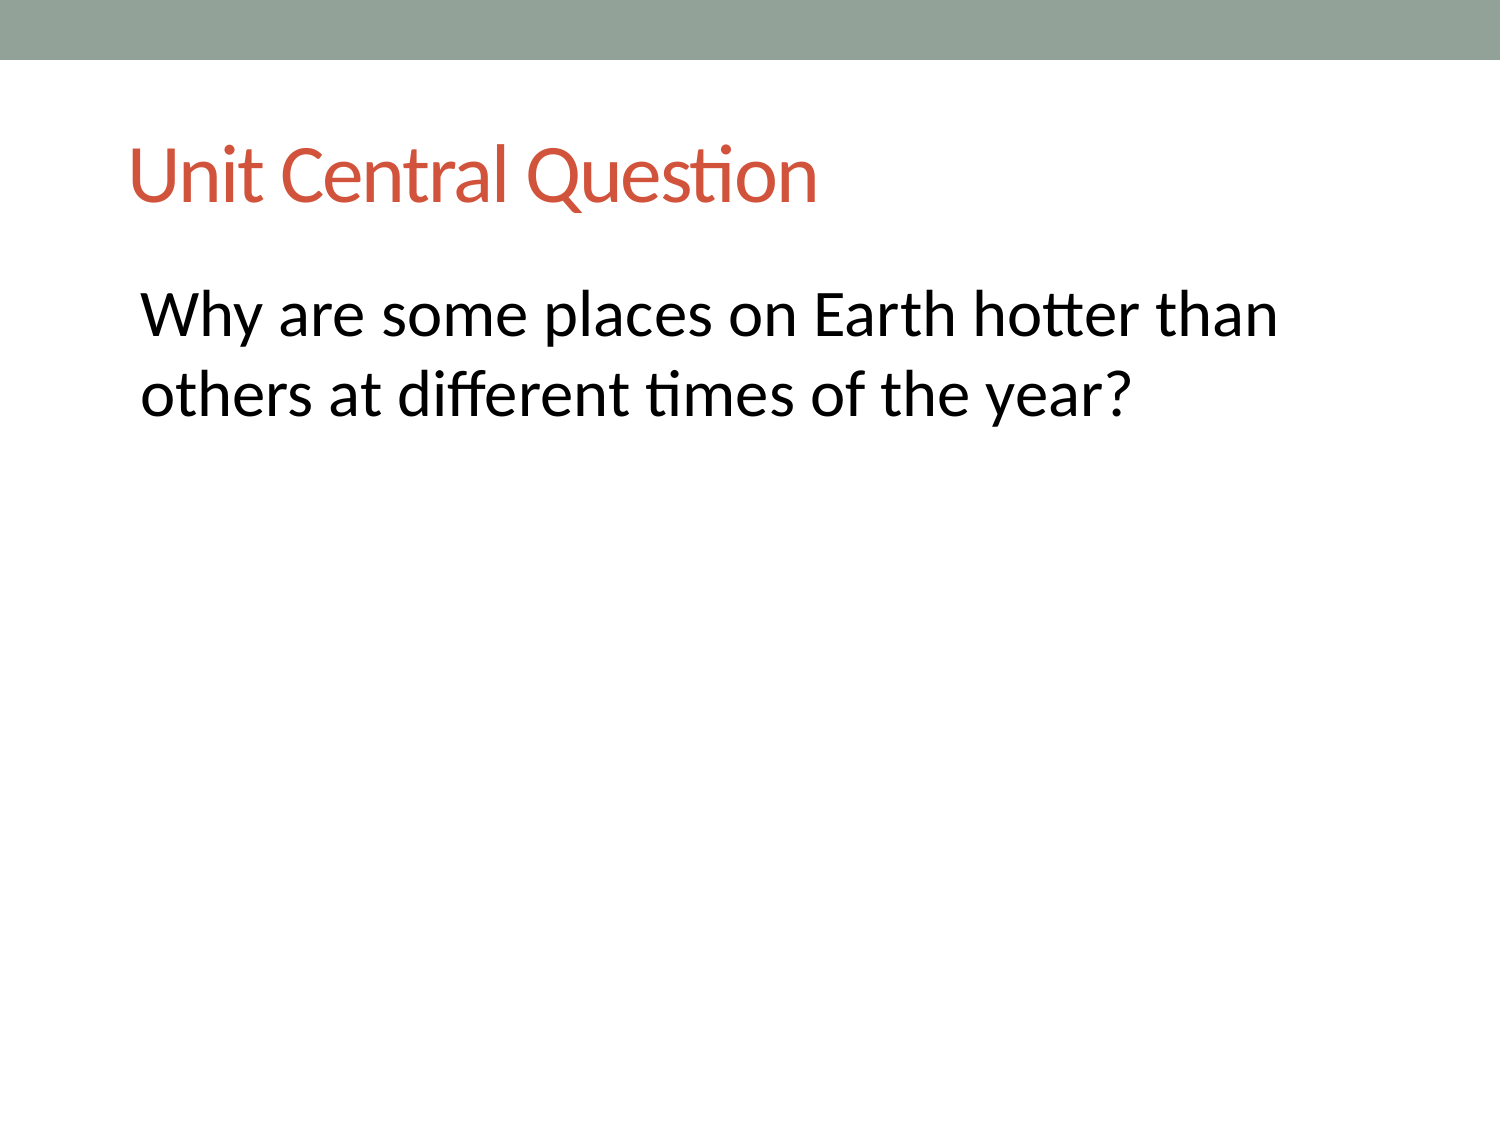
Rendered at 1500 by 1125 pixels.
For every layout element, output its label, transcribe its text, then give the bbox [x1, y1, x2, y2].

list Why are some places on Earth hotter than others at different times of the year? [125, 262, 1438, 1000]
title Unit Central Question [112, 87, 1425, 250]
